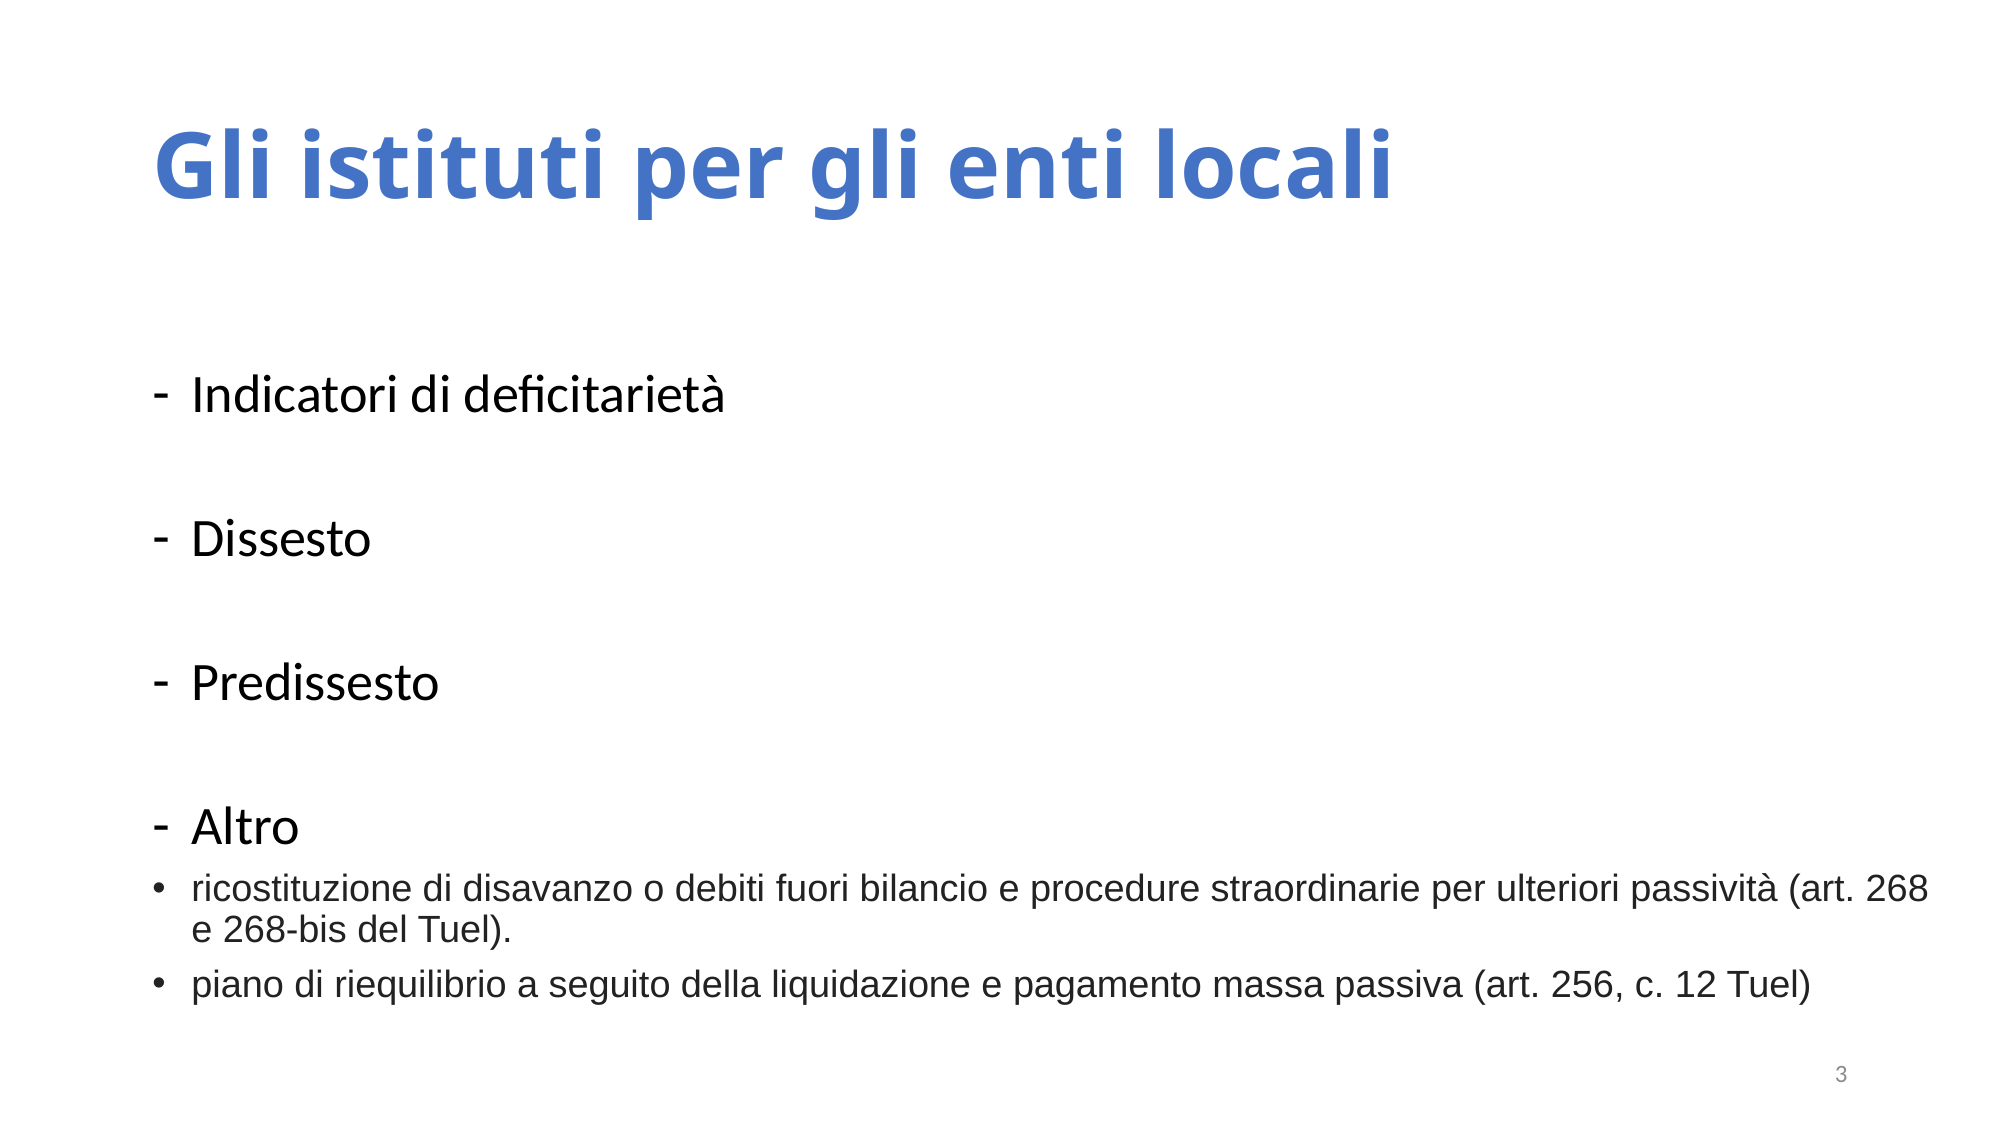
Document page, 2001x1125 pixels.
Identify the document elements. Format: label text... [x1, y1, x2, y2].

list Indicatori di deficitarietà Dissesto Predissesto Altro ricostituzione di disavanzo o debiti fuori bilancio e procedure straordinarie per ulteriori passività (art. 268 e 268-bis del Tuel). piano di riequilibrio a seguito della liquidazione e pagamento massa passiva (art. 256, c. 12 Tuel) [137, 299, 1947, 1014]
slide_number 4 [1412, 1042, 1863, 1103]
title Gli istituti per gli enti locali [137, 59, 1926, 278]
